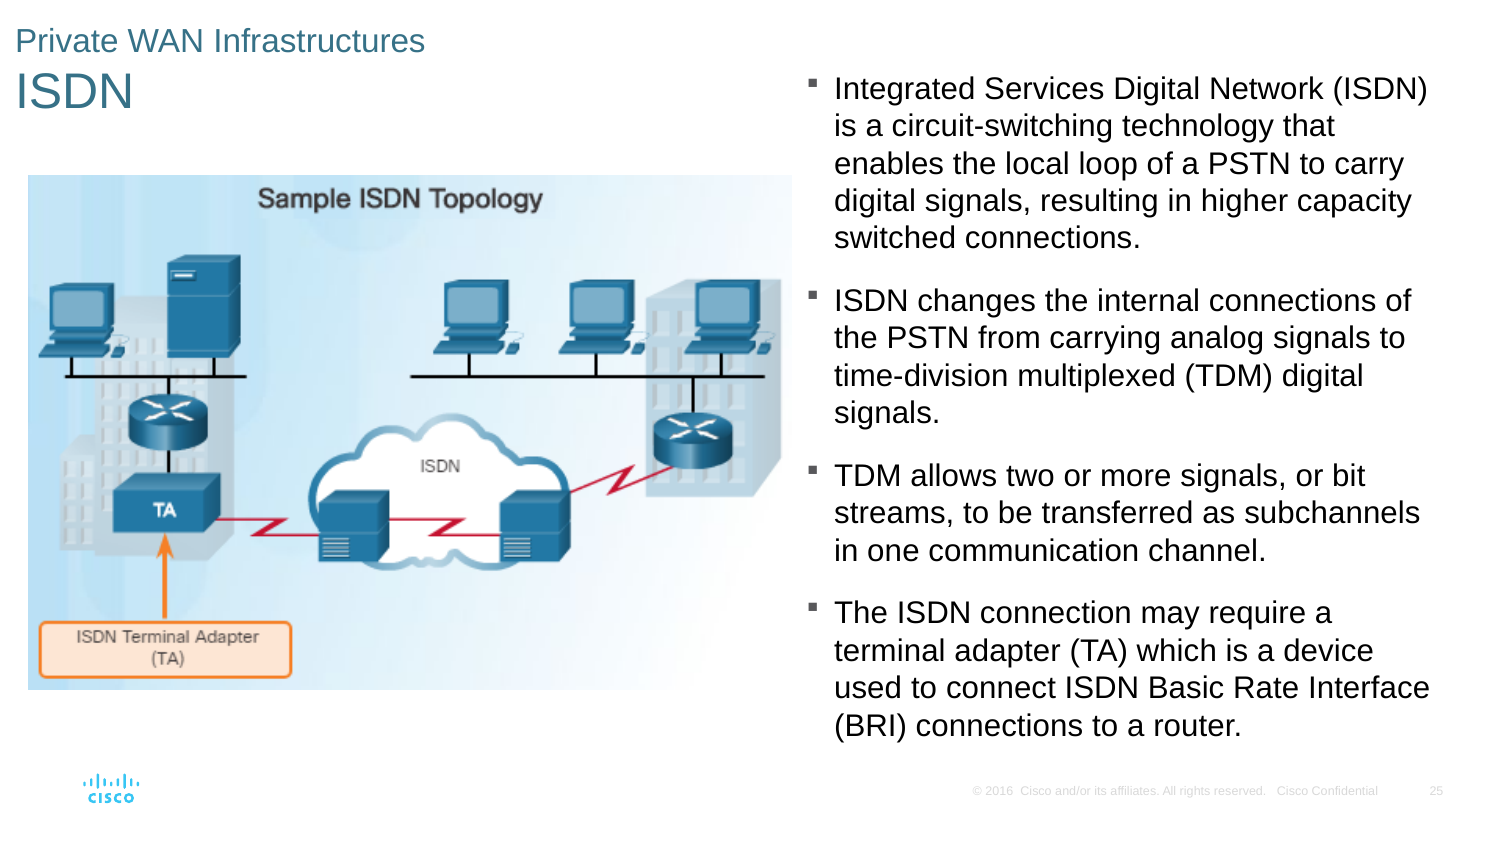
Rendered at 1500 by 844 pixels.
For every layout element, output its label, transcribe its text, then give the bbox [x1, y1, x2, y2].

title Private WAN Infrastructures ISDN [0, 6, 1035, 131]
list Integrated Services Digital Network (ISDN) is a circuit-switching technology that enables the local loop of a PSTN to carry digital signals, resulting in higher capacity switched connections. ISDN changes the internal connections of the PSTN from carrying analog signals to time-division multiplexed (TDM) digital signals. TDM allows two or more signals, or bit streams, to be transferred as subchannels in one communication channel. The ISDN connection may require a terminal adapter (TA) which is a device used to connect ISDN Basic Rate Interface (BRI) connections to a router. [791, 60, 1481, 783]
picture [28, 175, 792, 691]
